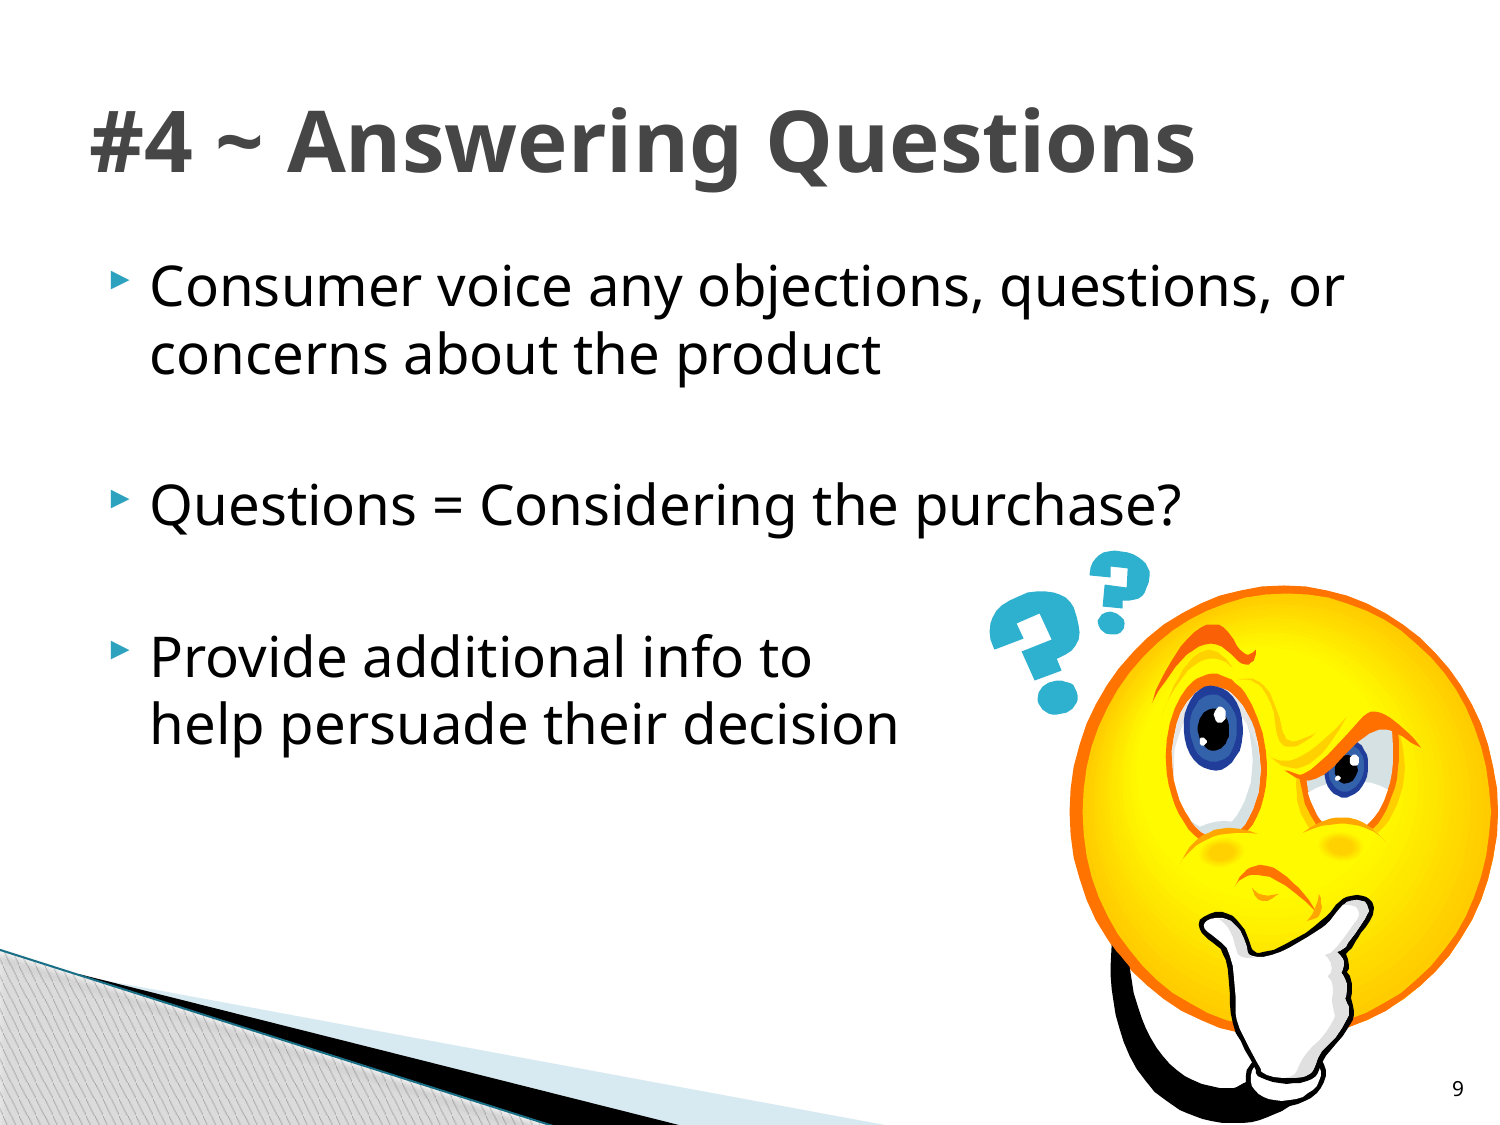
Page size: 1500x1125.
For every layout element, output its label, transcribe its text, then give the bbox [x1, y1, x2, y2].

picture [987, 548, 1500, 1125]
title #4 ~ Answering Questions [75, 45, 1425, 233]
list Consumer voice any objections, questions, or concerns about the product Questions = Considering the purchase? Provide additional info to help persuade their decision [75, 243, 1425, 986]
